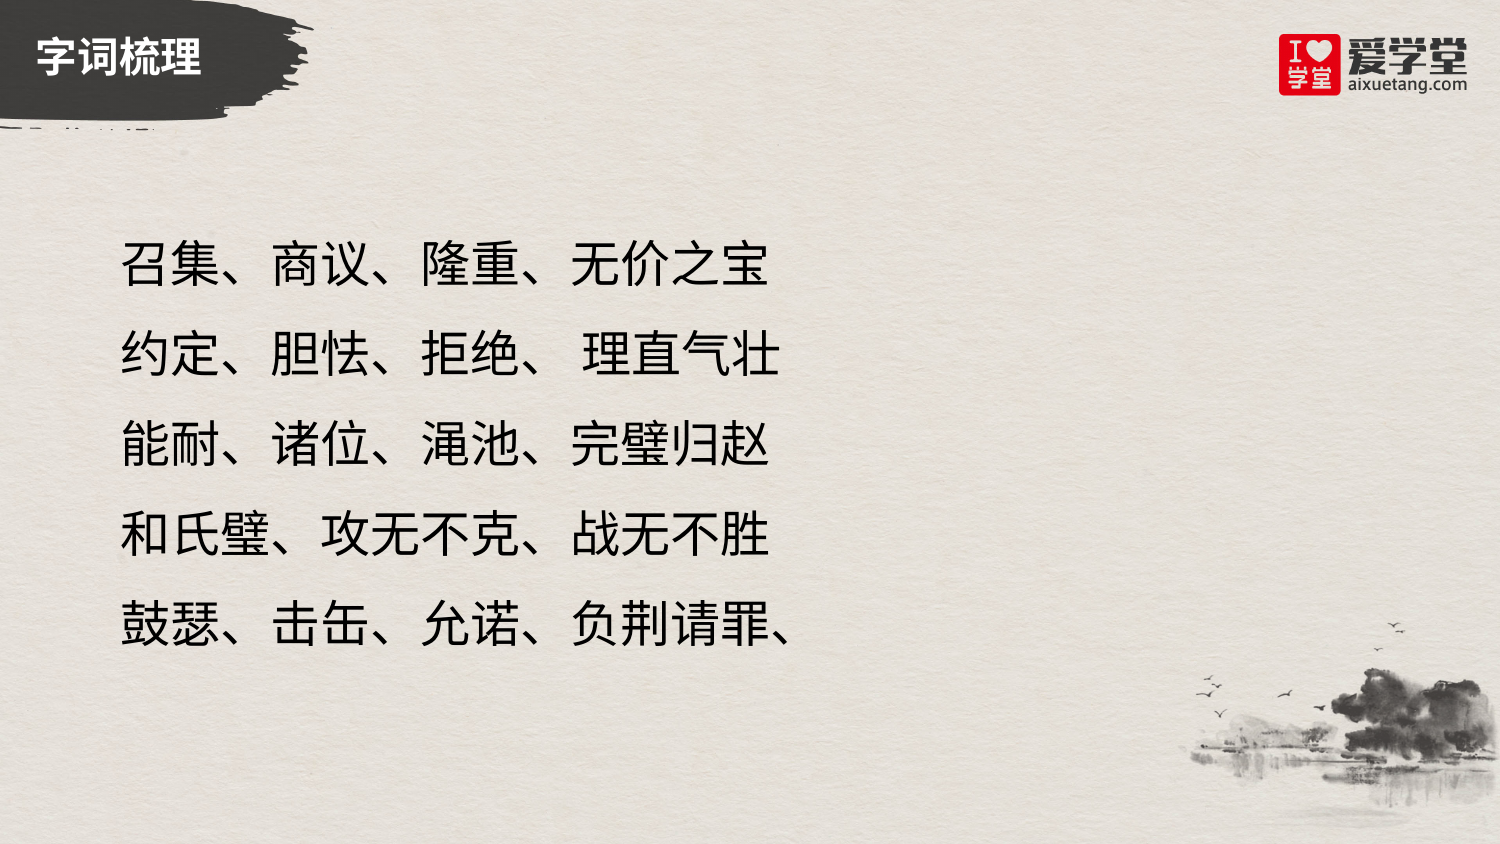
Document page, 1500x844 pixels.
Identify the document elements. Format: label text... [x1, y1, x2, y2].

picture [0, 0, 1500, 844]
list 召集、商议、隆重、无价之宝 约定、胆怯、拒绝、 理直气壮 能耐、诸位、渑池、完璧归赵 和氏璧、攻无不克、战无不胜 鼓瑟、击缶、允诺、负荆请罪、 [105, 85, 963, 763]
text_box 字词梳理 [24, 25, 261, 87]
